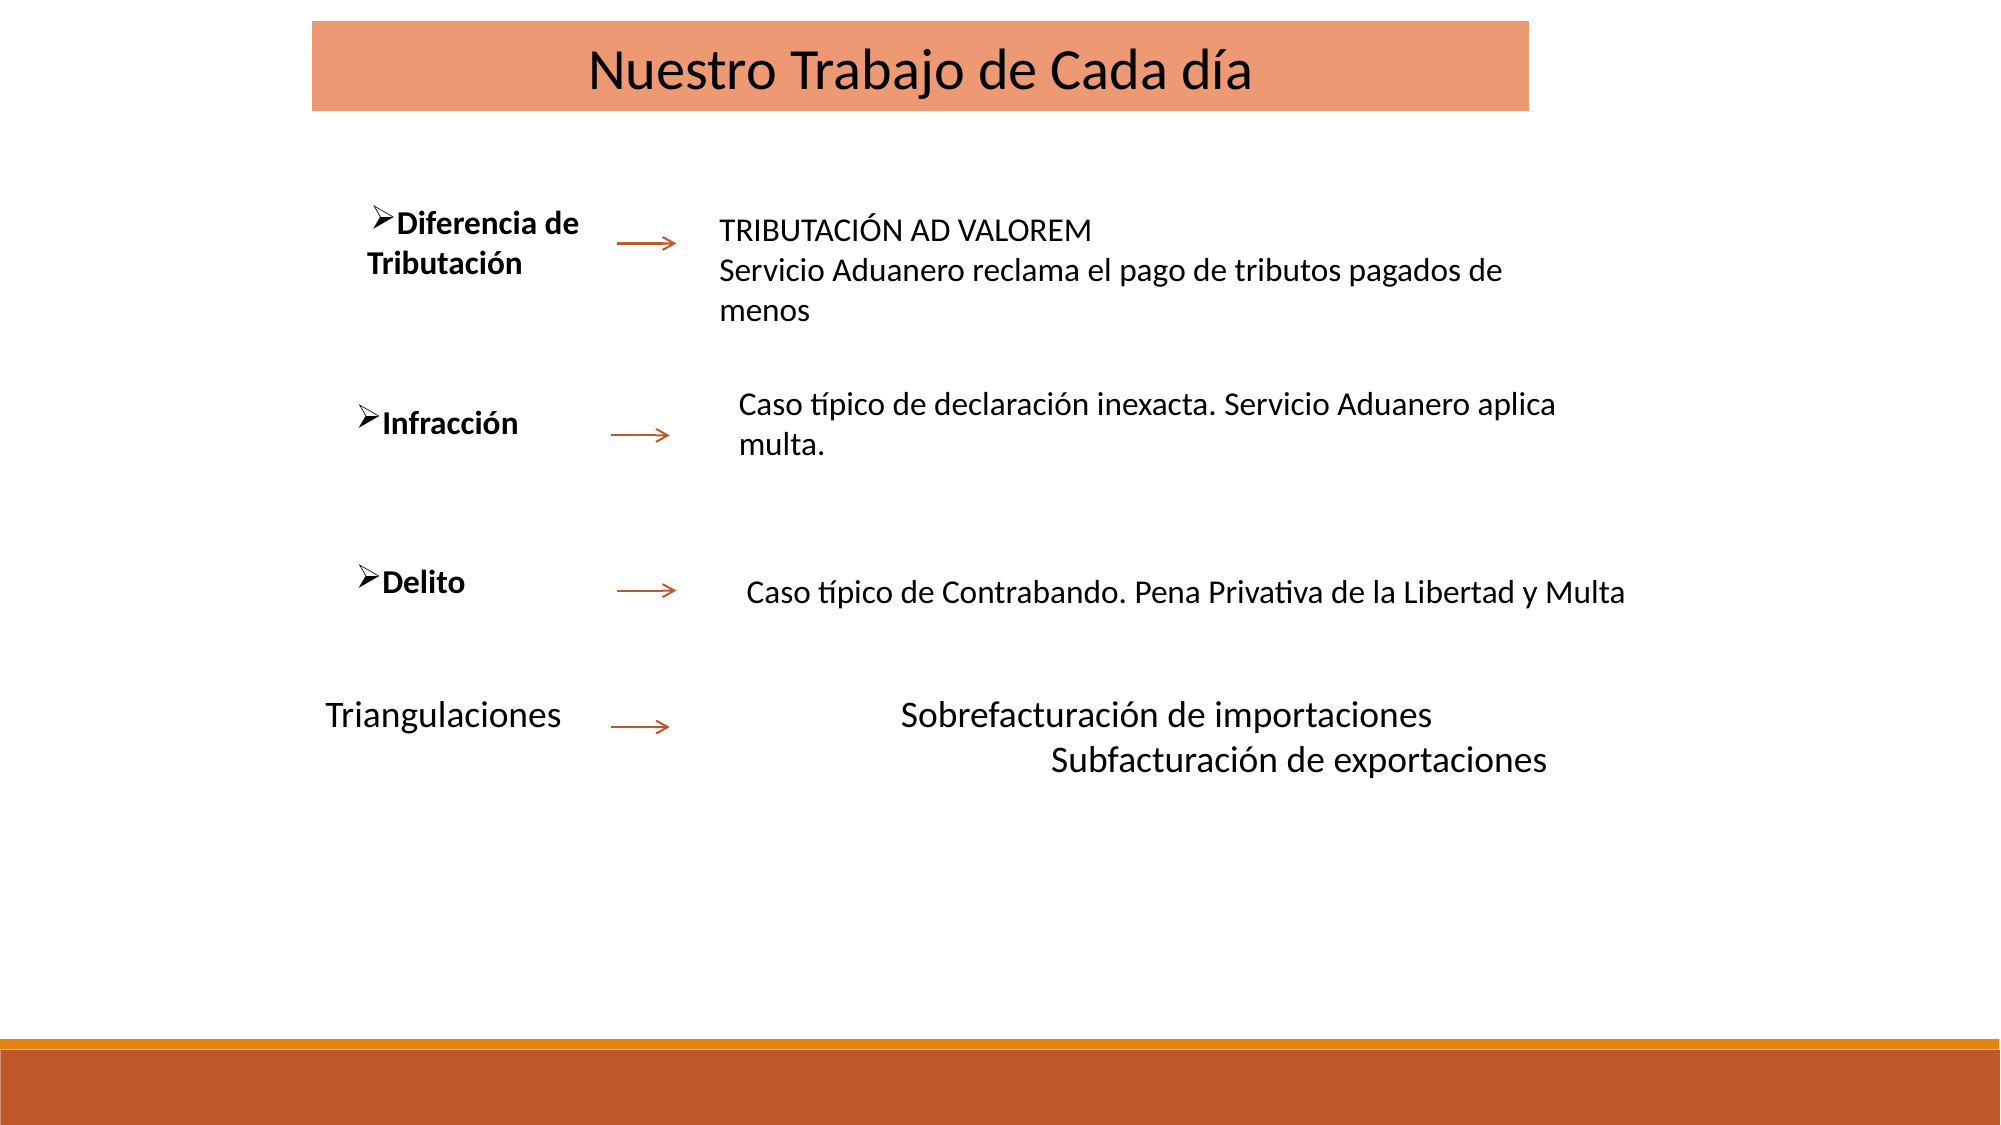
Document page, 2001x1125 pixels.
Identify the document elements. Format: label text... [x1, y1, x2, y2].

text_box Caso típico de declaración inexacta. Servicio Aduanero aplica multa. [723, 374, 1598, 470]
text_box TRIBUTACIÓN AD VALOREM Servicio Aduanero reclama el pago de tributos pagados de menos [704, 200, 1579, 335]
text_box Caso típico de Contrabando. Pena Privativa de la Libertad y Multa [731, 562, 1717, 618]
text_box Nuestro Trabajo de Cada día [308, 17, 1534, 116]
text_box Diferencia de Tributación Infracción Delito Triangulaciones Sobrefacturación de importaciones Subfacturación de exportaciones [252, 148, 1717, 833]
